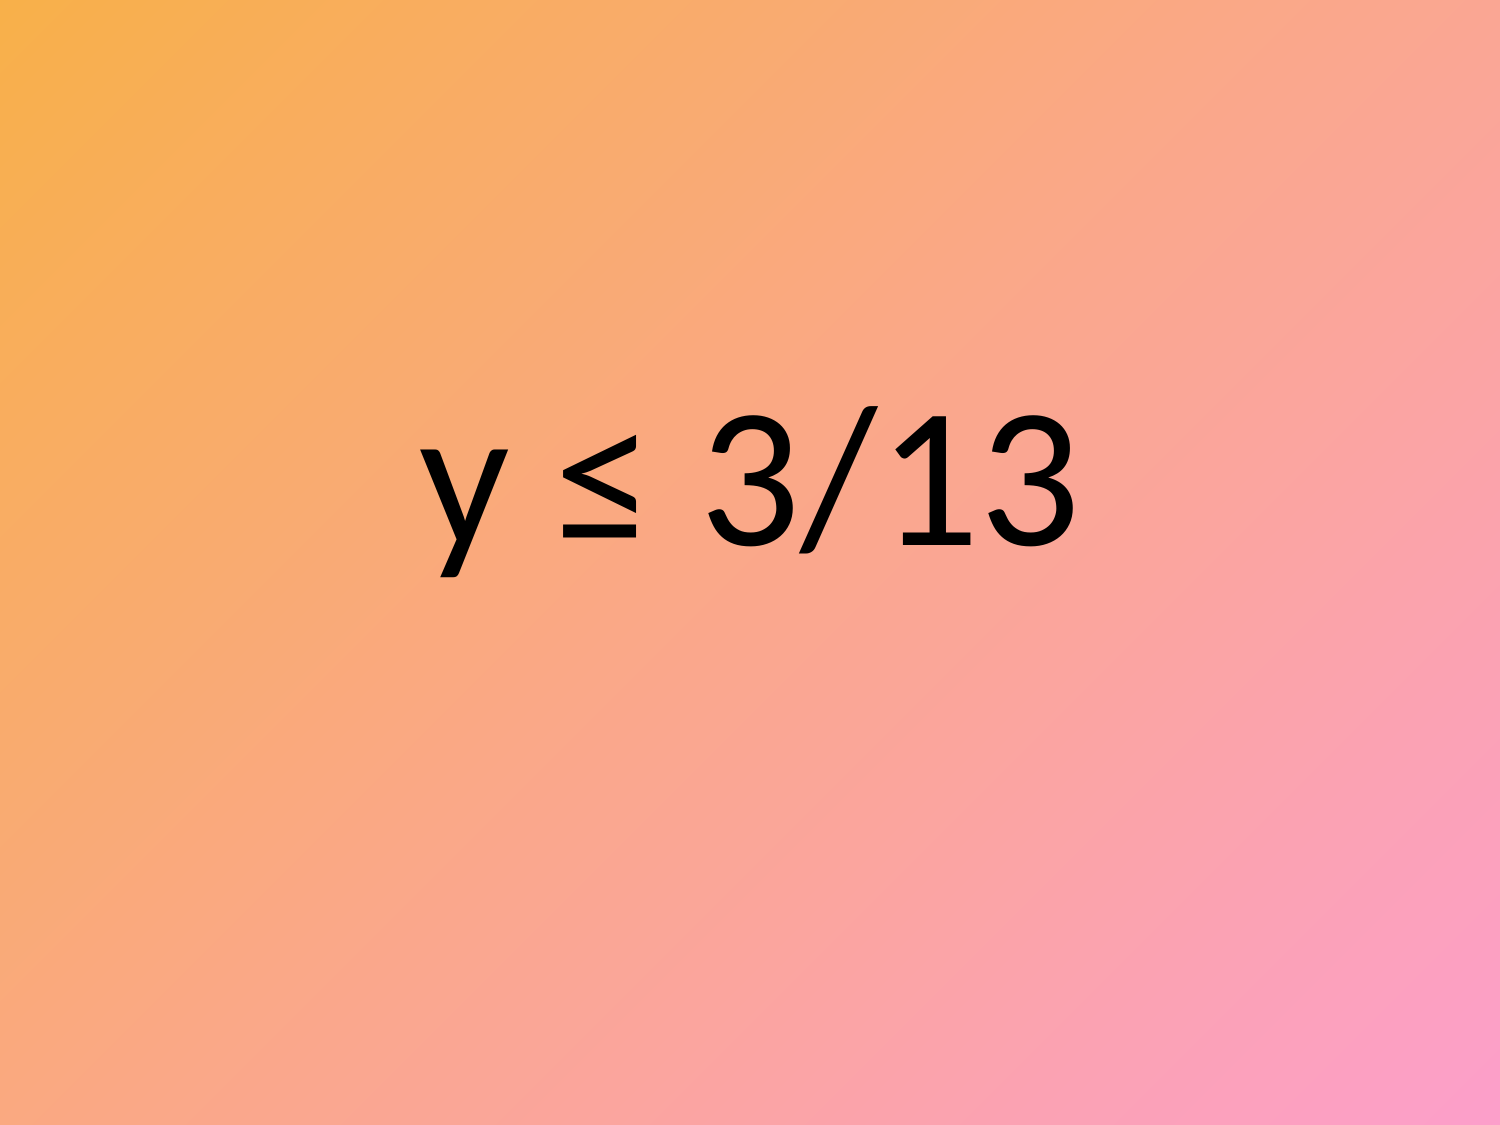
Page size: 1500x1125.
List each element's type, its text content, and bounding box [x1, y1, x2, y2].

list y ≤ 3/13 [74, 337, 1426, 1081]
